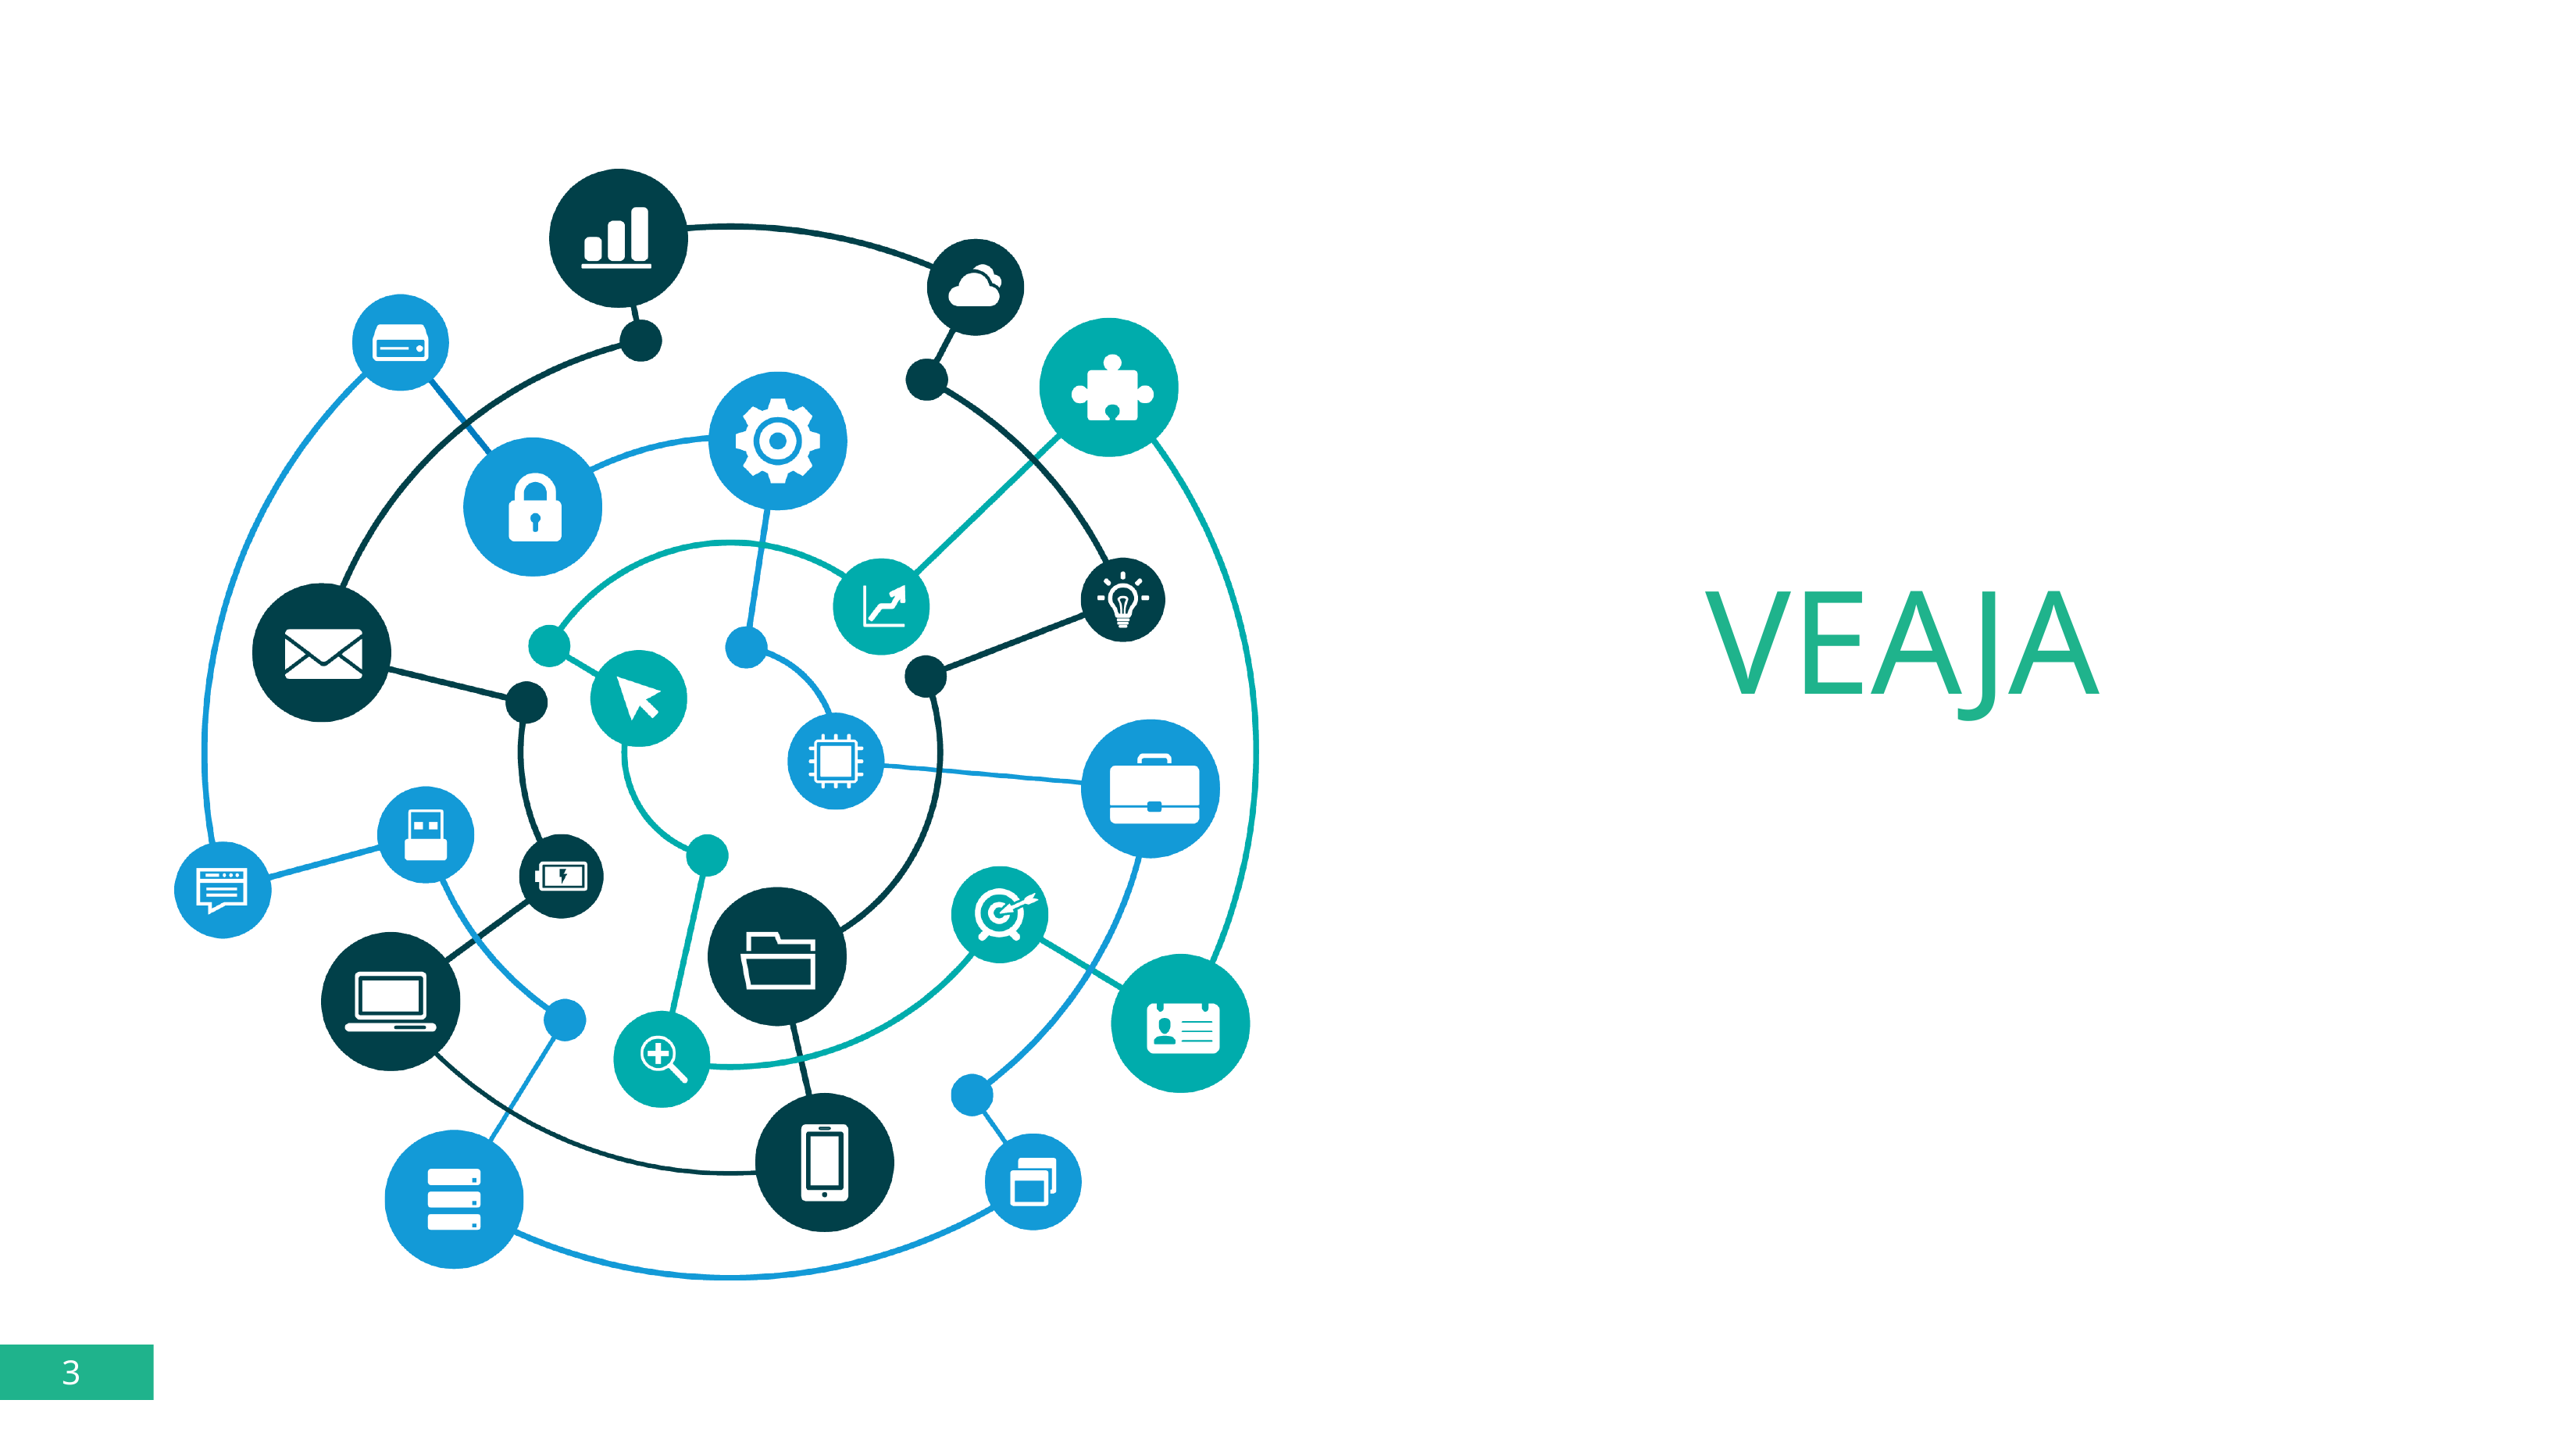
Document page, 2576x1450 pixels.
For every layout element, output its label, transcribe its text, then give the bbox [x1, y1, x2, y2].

text_box VEAJA [1317, 545, 2489, 729]
picture [174, 169, 1259, 1280]
slide_number 3 [41, 1351, 112, 1394]
text_box [0, 1345, 154, 1400]
